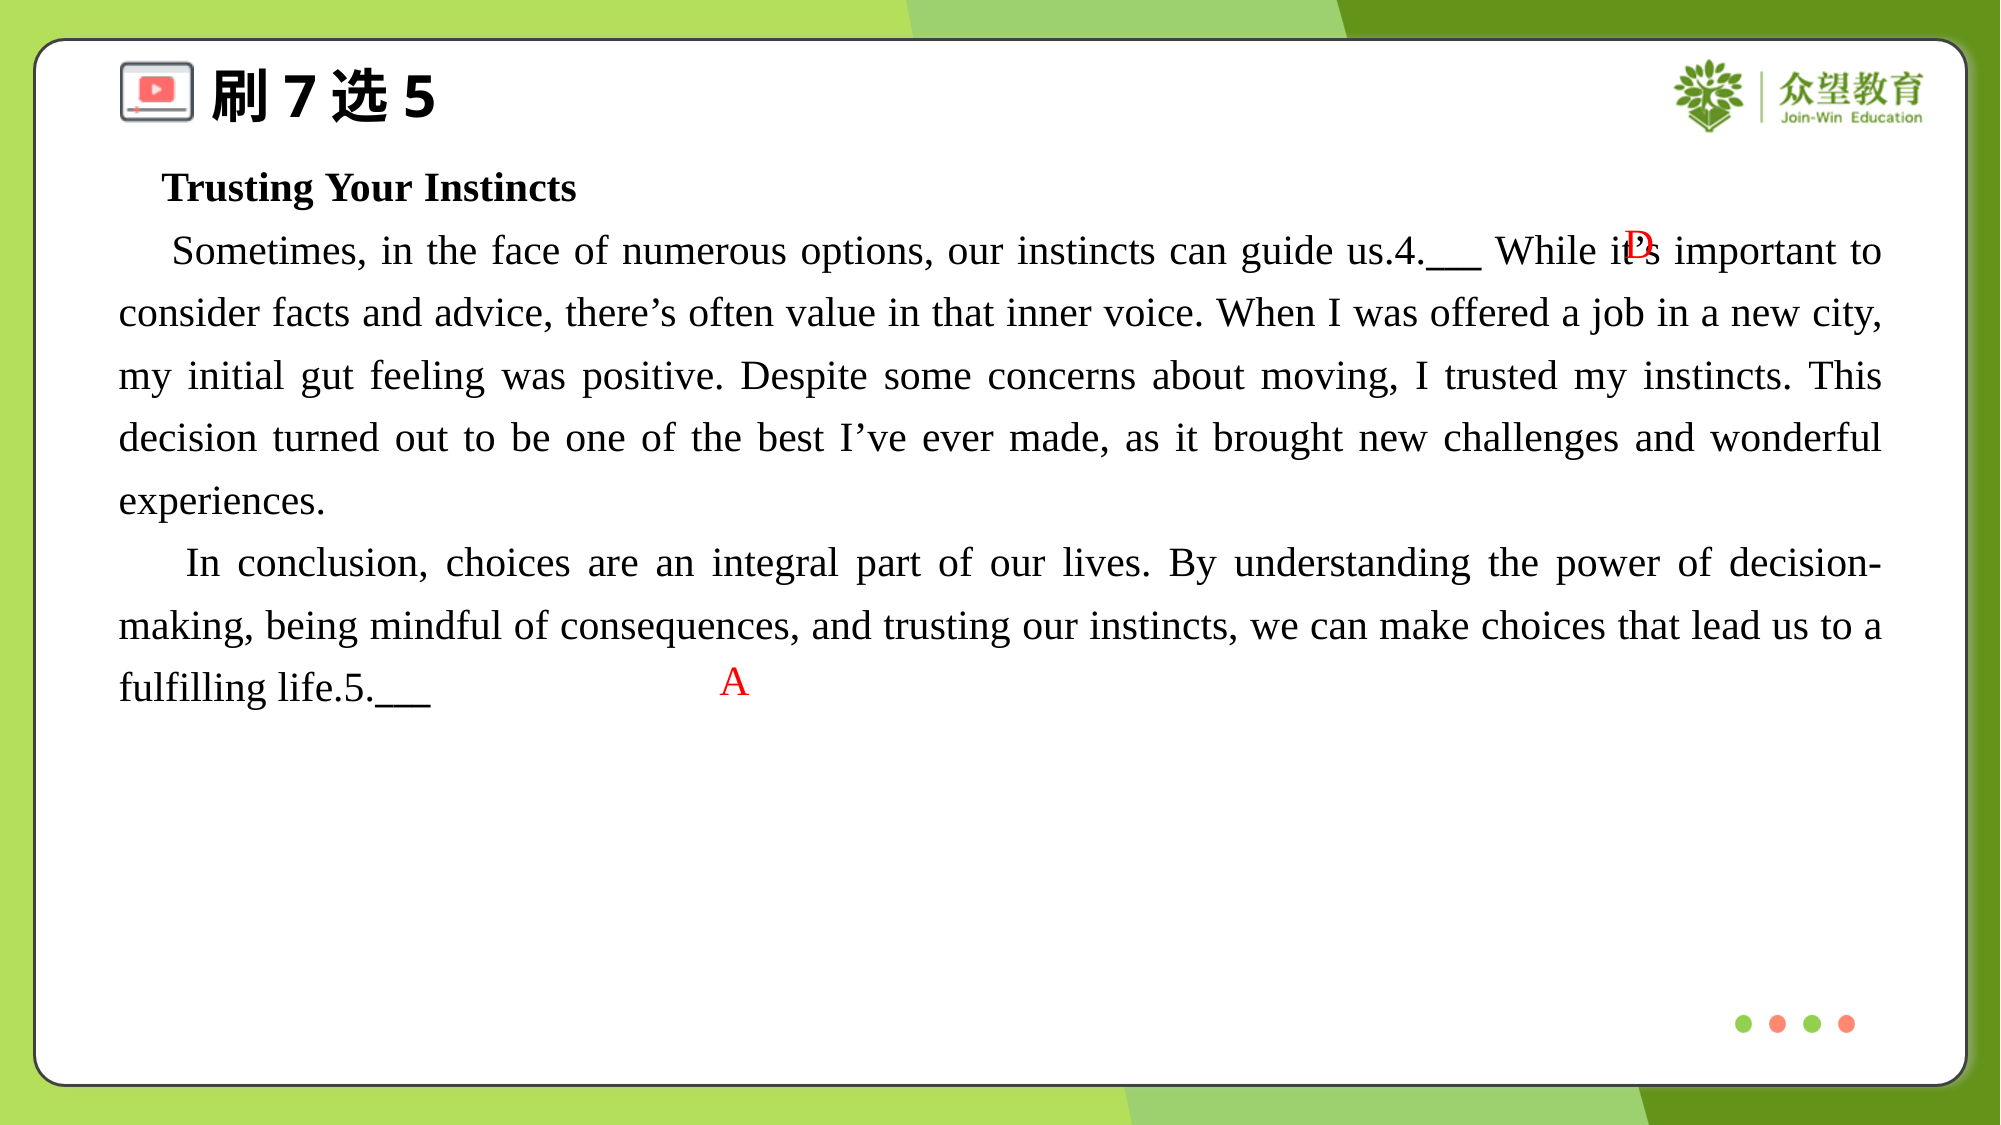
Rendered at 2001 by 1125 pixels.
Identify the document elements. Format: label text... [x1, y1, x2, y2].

text_box Trusting Your Instincts Sometimes, in the face of numerous options, our instincts can guide us.4.___ While it’s important to consider facts and advice, there’s often value in that inner voice. When I was offered a job in a new city, my initial gut feeling was positive. Despite some concerns about moving, I trusted my instincts. This decision turned out to be one of the best I’ve ever made, as it brought new challenges and wonderful experiences. In conclusion, choices are an integral part of our lives. By understanding the power of decision-making, being mindful of consequences, and trusting our instincts, we can make choices that lead us to a fulfilling life.5.___ [118, 147, 1883, 705]
text_box D [1619, 203, 1659, 262]
picture [0, 0, 2000, 1125]
text_box A [714, 641, 755, 699]
